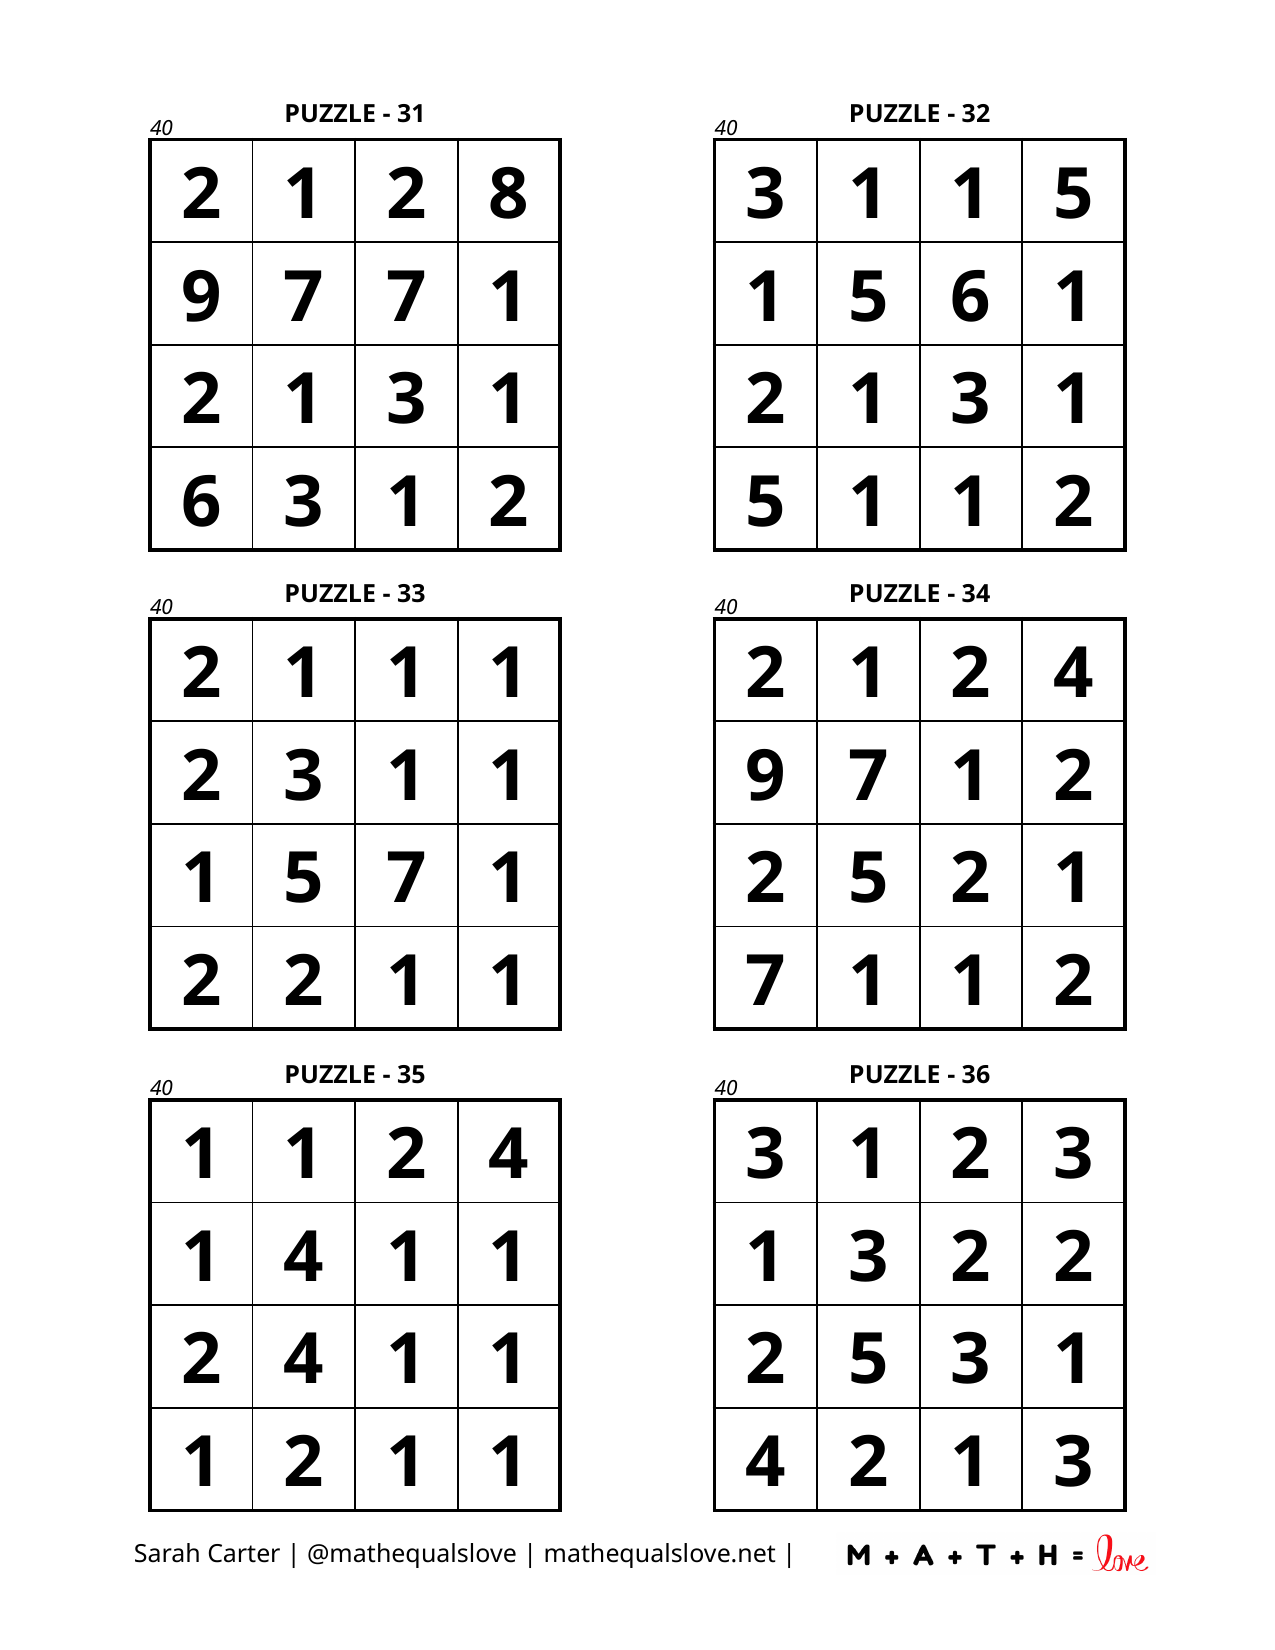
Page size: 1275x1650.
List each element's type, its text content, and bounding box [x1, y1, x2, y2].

text_box PUZZLE - 36 [714, 1058, 1125, 1089]
table_cell 5 [818, 243, 919, 344]
table_header 1 [152, 1102, 252, 1202]
table_cell 3 [253, 448, 354, 548]
table_cell 2 [152, 927, 252, 1027]
table_cell 1 [459, 825, 558, 926]
table_cell 7 [356, 243, 457, 344]
table_header 1 [253, 141, 354, 241]
table_cell 6 [921, 243, 1021, 344]
text_box 40 [149, 1074, 359, 1100]
table_cell 1 [253, 346, 354, 446]
table_cell 1 [818, 346, 919, 446]
table_header 3 [716, 141, 816, 241]
table_header 3 [1023, 1102, 1123, 1202]
table_header 1 [921, 141, 1021, 241]
table_cell 5 [818, 1306, 919, 1407]
table_cell 9 [152, 243, 252, 344]
table_header 8 [459, 141, 558, 241]
picture [835, 1532, 1157, 1576]
table_cell 7 [356, 825, 457, 926]
table_cell 1 [152, 1203, 252, 1304]
table_cell 1 [716, 243, 816, 344]
table_cell 2 [716, 346, 816, 446]
table_header 2 [716, 621, 816, 720]
table_cell 1 [356, 448, 457, 548]
table_cell 1 [459, 346, 558, 446]
text_box PUZZLE - 33 [149, 577, 561, 608]
table_cell 3 [1023, 1409, 1123, 1509]
table_cell 1 [921, 448, 1021, 548]
table_cell 2 [716, 825, 816, 926]
table_cell 1 [716, 1203, 816, 1304]
table_cell 2 [1023, 1203, 1123, 1304]
table_header 1 [459, 621, 558, 720]
table_header 1 [818, 141, 919, 241]
table_cell 1 [356, 1203, 457, 1304]
table_cell 2 [152, 1306, 252, 1407]
table_header 1 [253, 621, 354, 720]
text_box PUZZLE - 31 [149, 97, 561, 128]
table_cell 1 [459, 927, 558, 1027]
table_cell 7 [253, 243, 354, 344]
table_header 2 [356, 1102, 457, 1202]
text_box Sarah Carter | @mathequalslove | mathequalslove.net | [119, 1529, 1199, 1575]
table_cell 3 [253, 722, 354, 823]
table_cell 1 [459, 1409, 558, 1509]
table_header 2 [921, 1102, 1021, 1202]
table_cell 4 [253, 1203, 354, 1304]
table_cell 6 [152, 448, 252, 548]
table_cell 5 [716, 448, 816, 548]
table_cell 5 [818, 825, 919, 926]
table_cell 2 [152, 346, 252, 446]
table_header 4 [1023, 621, 1123, 720]
table_header 3 [716, 1102, 816, 1202]
table_cell 2 [1023, 722, 1123, 823]
table_cell 2 [1023, 927, 1123, 1027]
table_cell 2 [716, 1306, 816, 1407]
table_cell 2 [1023, 448, 1123, 548]
table_cell 1 [356, 927, 457, 1027]
table_cell 1 [152, 825, 252, 926]
text_box 40 [149, 114, 359, 140]
table_header 4 [459, 1102, 558, 1202]
table_cell 1 [459, 1203, 558, 1304]
table_cell 3 [921, 346, 1021, 446]
table_cell 3 [818, 1203, 919, 1304]
table_cell 1 [152, 1409, 252, 1509]
text_box 40 [714, 1074, 923, 1100]
table_cell 4 [253, 1306, 354, 1407]
table_cell 1 [356, 1306, 457, 1407]
table_header 1 [818, 1102, 919, 1202]
table_cell 1 [1023, 346, 1123, 446]
table_cell 1 [459, 1306, 558, 1407]
table_cell 2 [921, 825, 1021, 926]
table_header 1 [253, 1102, 354, 1202]
table_cell 2 [152, 722, 252, 823]
table_header 1 [818, 621, 919, 720]
table_cell 1 [459, 722, 558, 823]
table_cell 4 [716, 1409, 816, 1509]
table_cell 1 [356, 722, 457, 823]
text_box 40 [714, 114, 923, 140]
table_cell 1 [818, 927, 919, 1027]
table_cell 2 [459, 448, 558, 548]
table_cell 1 [921, 927, 1021, 1027]
table_cell 1 [1023, 1306, 1123, 1407]
table_cell 3 [356, 346, 457, 446]
table_header 2 [921, 621, 1021, 720]
table_cell 1 [1023, 825, 1123, 926]
text_box PUZZLE - 32 [714, 97, 1125, 128]
text_box 40 [714, 593, 923, 619]
table_cell 1 [921, 722, 1021, 823]
table_cell 7 [716, 927, 816, 1027]
table_cell 2 [253, 1409, 354, 1509]
table_cell 9 [716, 722, 816, 823]
table_header 1 [356, 621, 457, 720]
table_header 2 [356, 141, 457, 241]
table_cell 1 [818, 448, 919, 548]
table_cell 1 [1023, 243, 1123, 344]
table_cell 2 [253, 927, 354, 1027]
text_box PUZZLE - 34 [714, 577, 1125, 608]
table_cell 2 [921, 1203, 1021, 1304]
table_cell 1 [356, 1409, 457, 1509]
table_cell 2 [818, 1409, 919, 1509]
table_cell 7 [818, 722, 919, 823]
table_header 2 [152, 621, 252, 720]
table_cell 5 [253, 825, 354, 926]
text_box 40 [149, 593, 359, 619]
table_cell 1 [921, 1409, 1021, 1509]
text_box PUZZLE - 35 [149, 1058, 561, 1089]
table_cell 3 [921, 1306, 1021, 1407]
table_cell 1 [459, 243, 558, 344]
table_header 5 [1023, 141, 1123, 241]
table_header 2 [152, 141, 252, 241]
